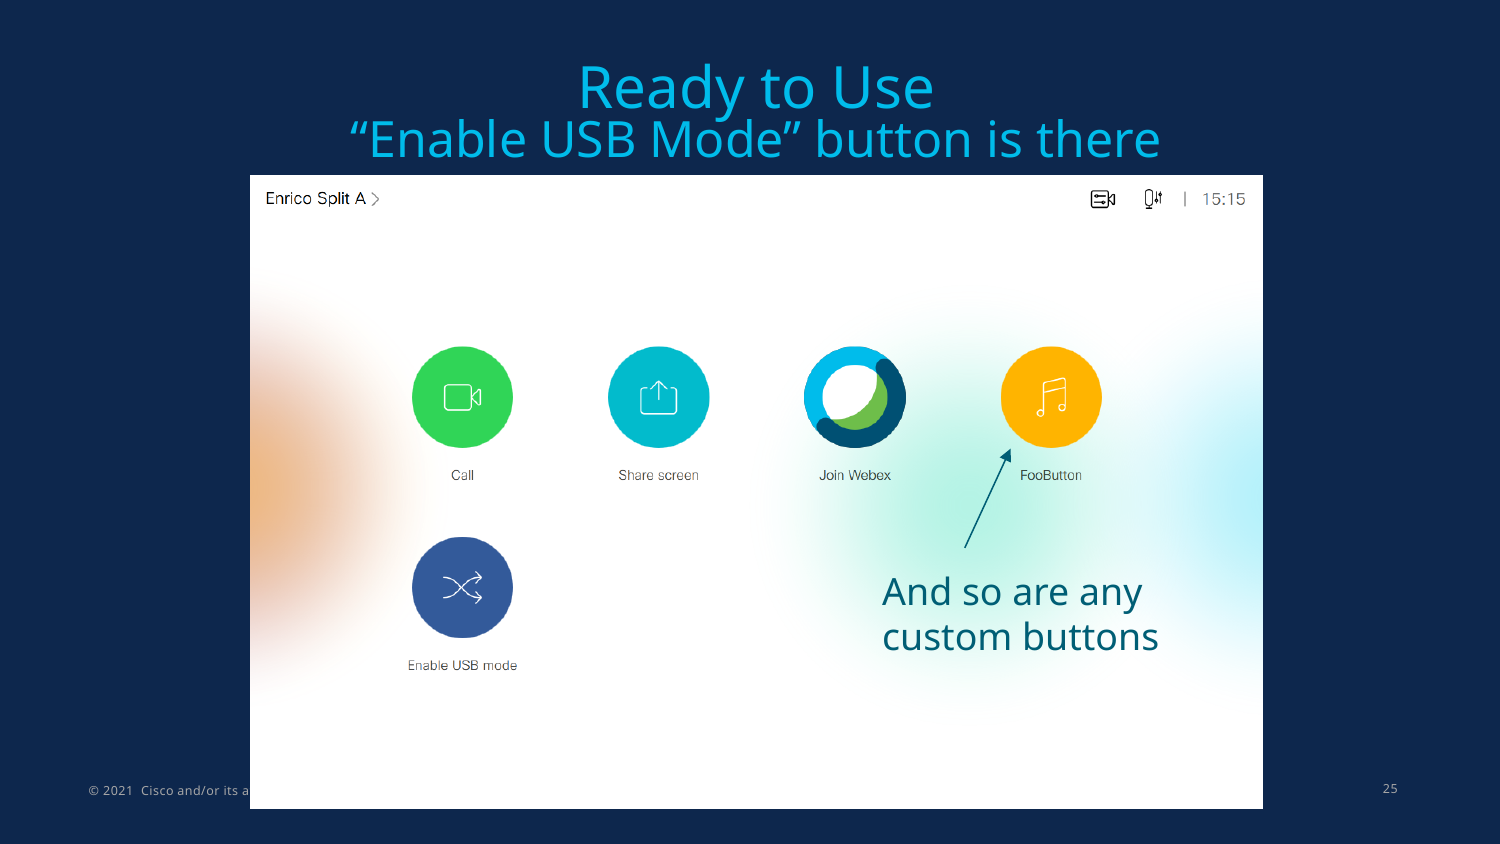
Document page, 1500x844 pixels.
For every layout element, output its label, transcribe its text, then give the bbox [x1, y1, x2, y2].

text_box Ready to Use “Enable USB Mode” button is there [71, 55, 1441, 176]
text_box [964, 448, 1011, 549]
picture [249, 175, 1263, 810]
